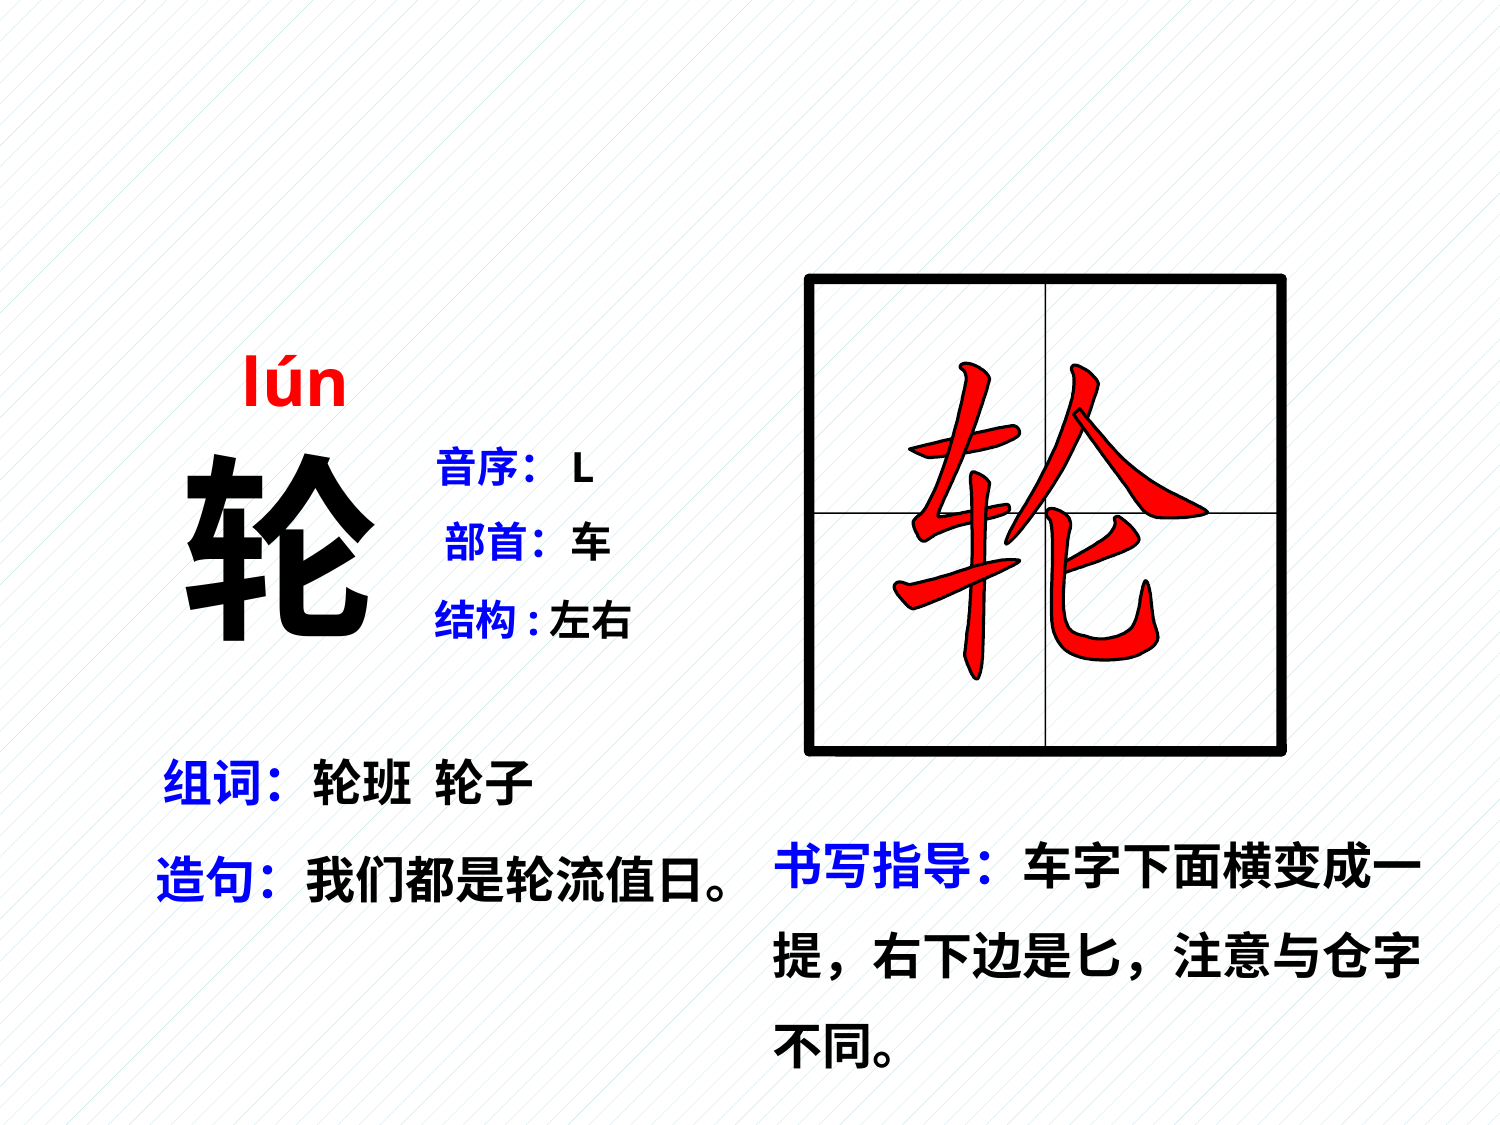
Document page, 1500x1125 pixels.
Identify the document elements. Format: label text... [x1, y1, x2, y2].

text_box 造句：我们都是轮流值日。 [140, 810, 738, 916]
text_box 音序：L [350, 433, 680, 499]
text_box 轮 [165, 417, 385, 673]
text_box 书写指导：车字下面横变成一提，右下边是匕，注意与仓字不同。 [757, 796, 1450, 1082]
text_box 组词：轮班 轮子 [147, 744, 645, 810]
text_box lún [227, 332, 384, 428]
text_box 结构:左右 [363, 586, 705, 651]
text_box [809, 278, 1282, 752]
text_box 部首：车 [386, 508, 670, 574]
